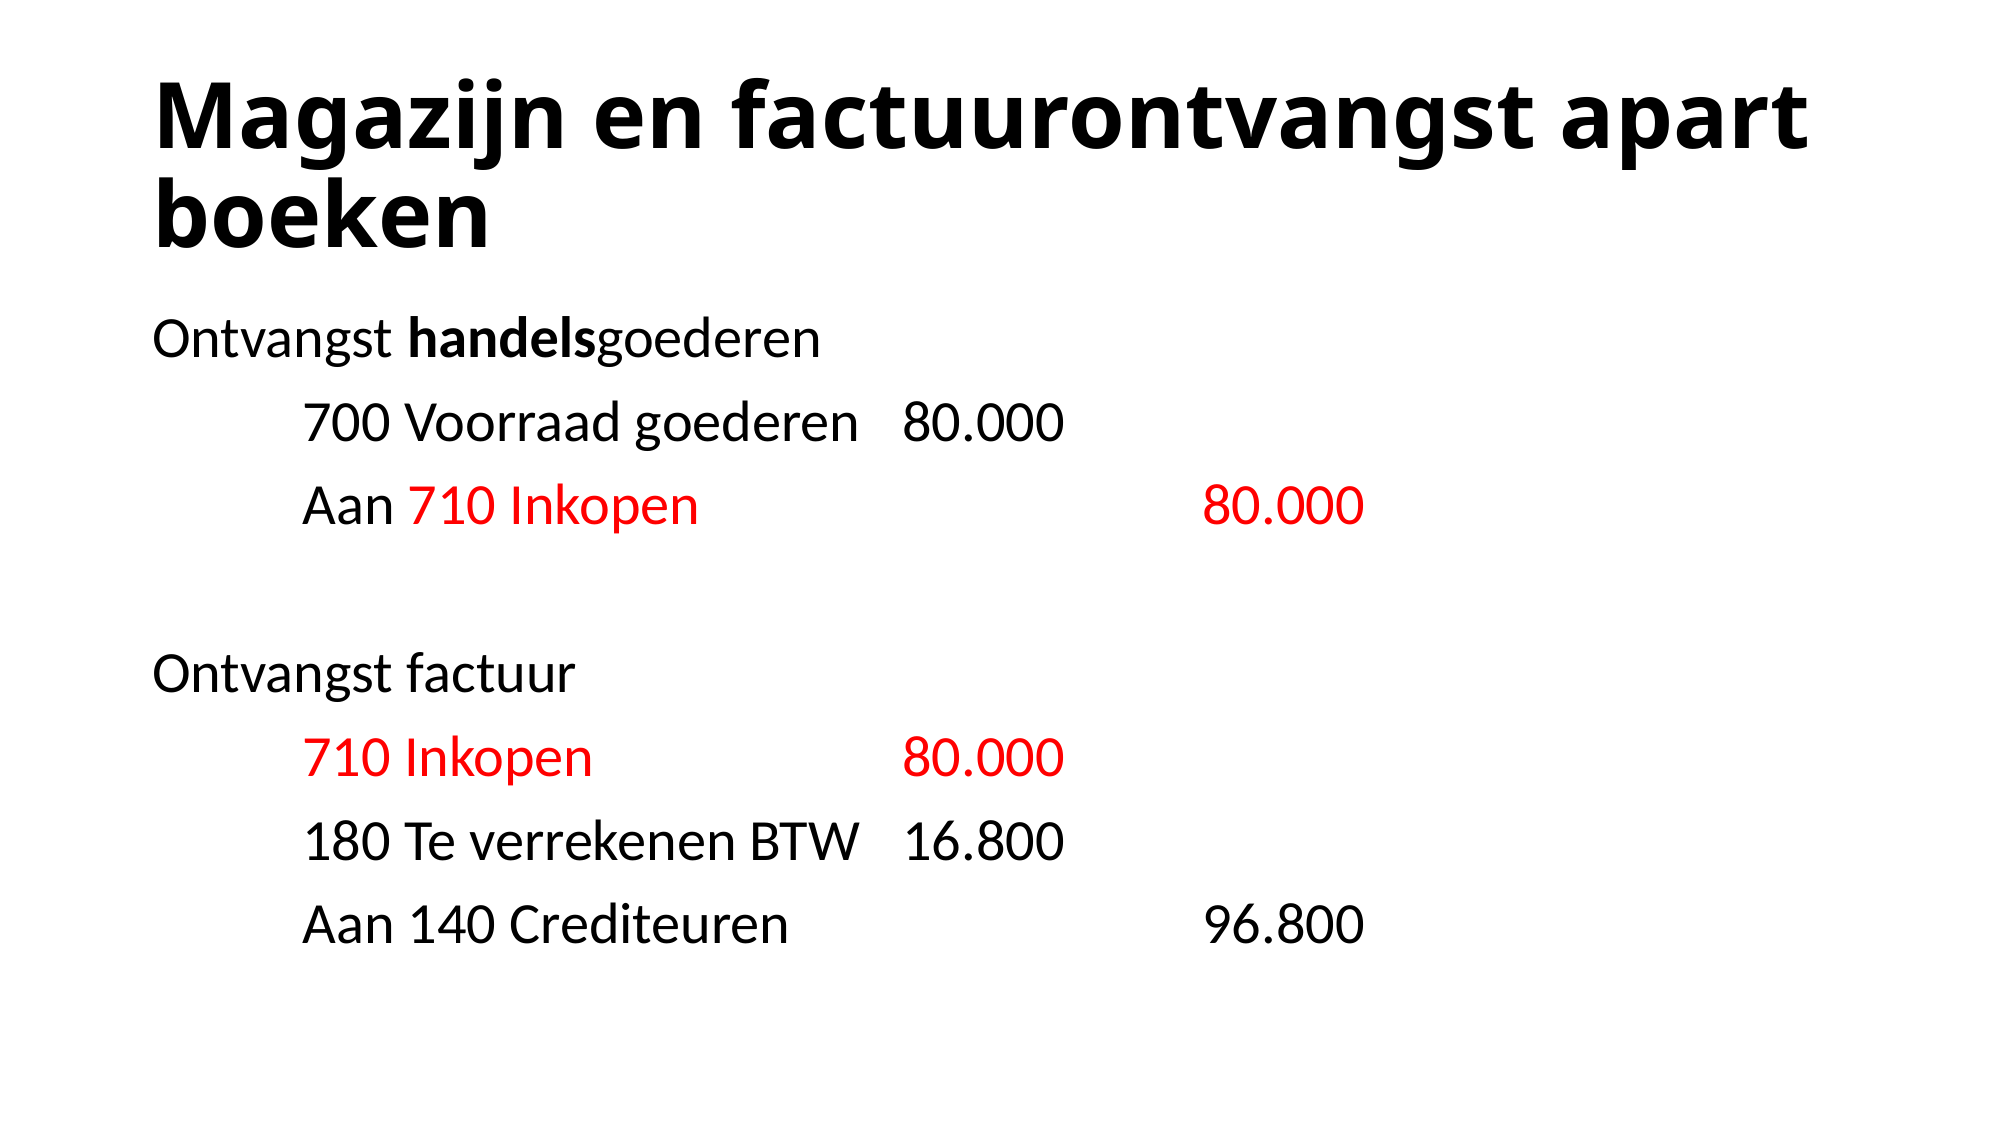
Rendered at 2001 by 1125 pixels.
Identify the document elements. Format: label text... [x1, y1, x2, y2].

title Magazijn en factuurontvangst apart boeken [137, 59, 1863, 278]
list Ontvangst handelsgoederen 700 Voorraad goederen 80.000 Aan 710 Inkopen 80.000 Ontvangst factuur 710 Inkopen 80.000 180 Te verrekenen BTW 16.800 Aan 140 Crediteuren 96.800 [137, 299, 1863, 1107]
